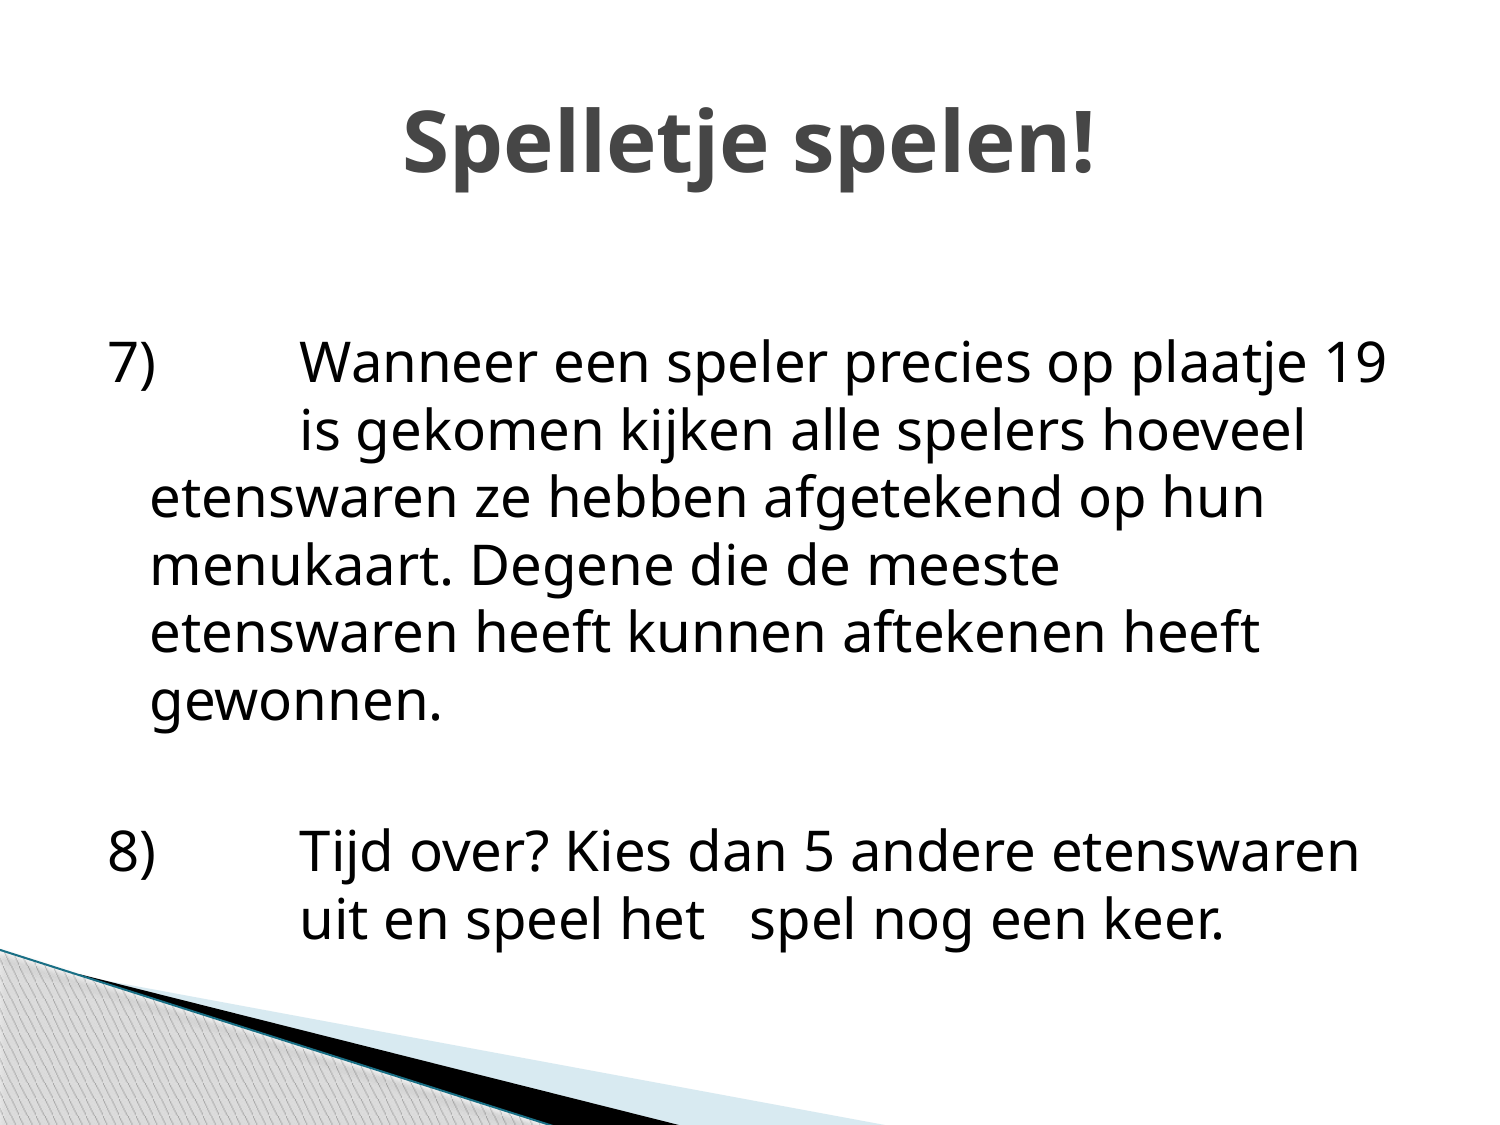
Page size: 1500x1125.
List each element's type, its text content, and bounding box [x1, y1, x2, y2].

title Spelletje spelen! [75, 45, 1425, 233]
list 7) Wanneer een speler precies op plaatje 19 is gekomen kijken alle spelers hoeveel etenswaren ze hebben afgetekend op hun menukaart. Degene die de meeste etenswaren heeft kunnen aftekenen heeft gewonnen. 8) Tijd over? Kies dan 5 andere etenswaren uit en speel het spel nog een keer. [75, 243, 1425, 986]
